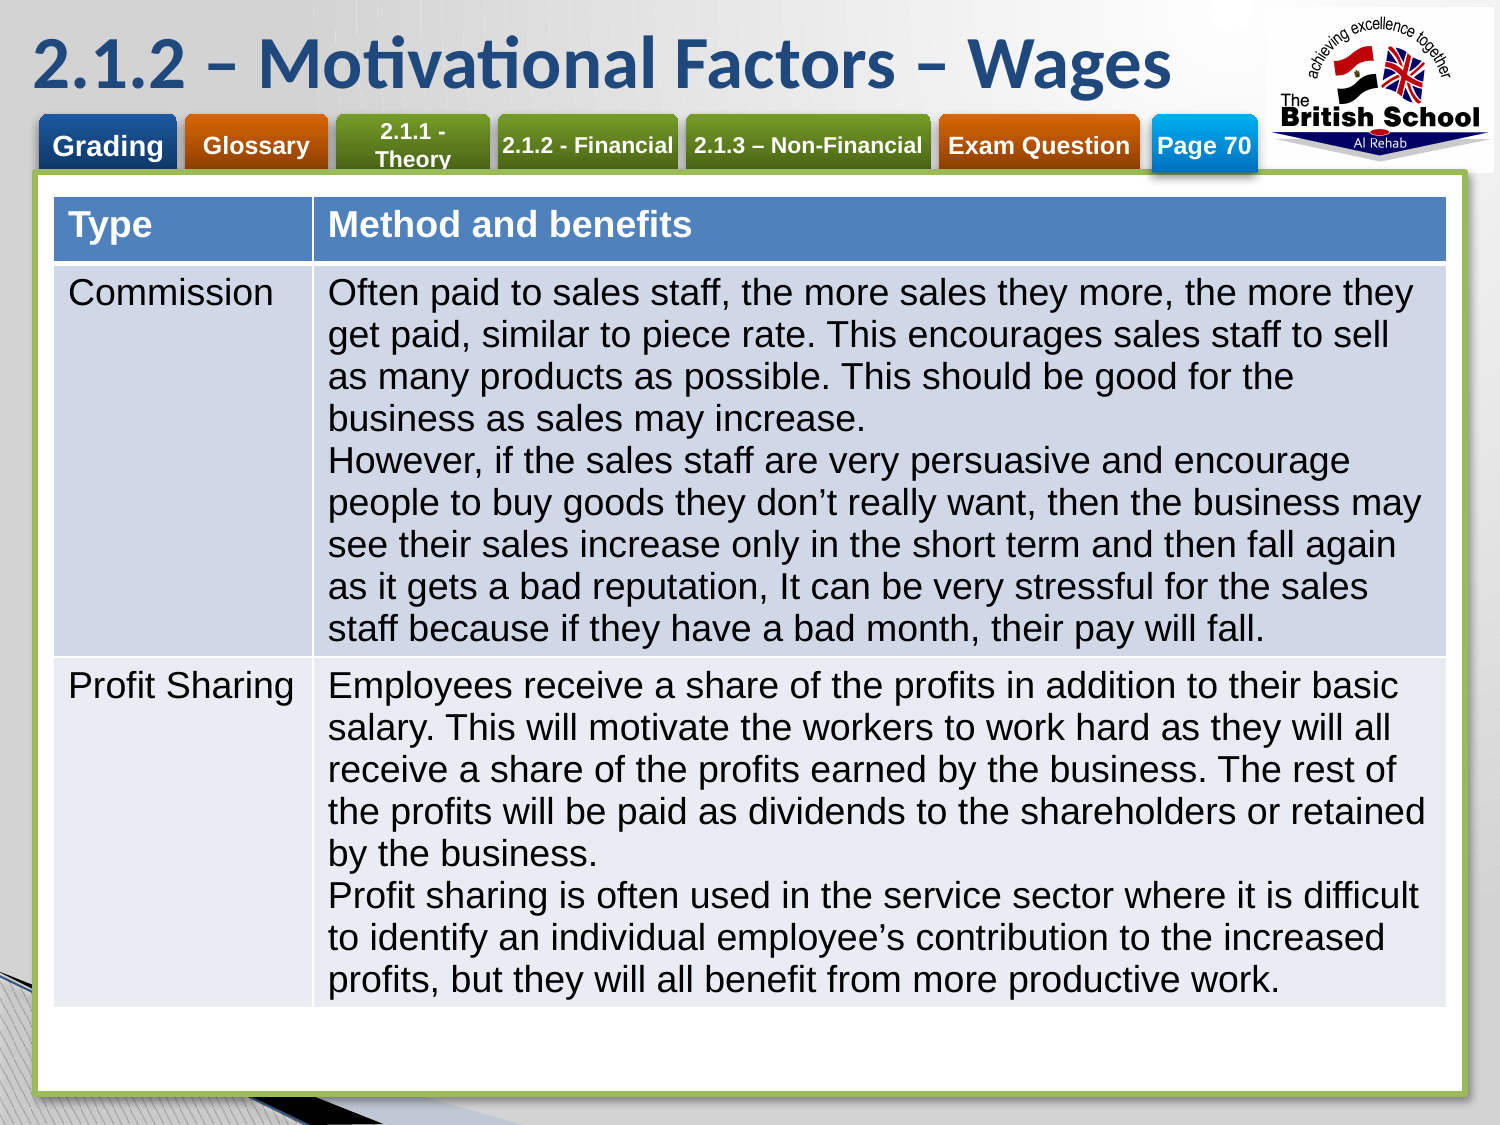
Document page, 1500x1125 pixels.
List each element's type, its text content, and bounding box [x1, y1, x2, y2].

picture [1267, 7, 1495, 173]
table_cell Often paid to sales staff, the more sales they more, the more they get paid, similar to piece rate. This encourages sales staff to sell as many products as possible. This should be good for the business as sales may increase. However, if the sales staff are very persuasive and encourage people to buy goods they don’t really want, then the business may see their sales increase only in the short term and then fall again as it gets a bad reputation, It can be very stressful for the sales staff because if they have a bad month, their pay will fall. [314, 266, 1446, 656]
table_header Method and benefits [314, 197, 1446, 261]
table_cell Profit Sharing [54, 658, 312, 1007]
table_cell Commission [54, 266, 312, 656]
table_cell Employees receive a share of the profits in addition to their basic salary. This will motivate the workers to work hard as they will all receive a share of the profits earned by the business. The rest of the profits will be paid as dividends to the shareholders or retained by the business. Profit sharing is often used in the service sector where it is difficult to identify an individual employee’s contribution to the increased profits, but they will all benefit from more productive work. [314, 658, 1446, 1007]
title 2.1.2 – Motivational Factors – Wages [17, 7, 1282, 110]
picture [281, 1114, 303, 1125]
table_header Type [54, 197, 312, 261]
text_box Page 70 [1151, 114, 1258, 173]
